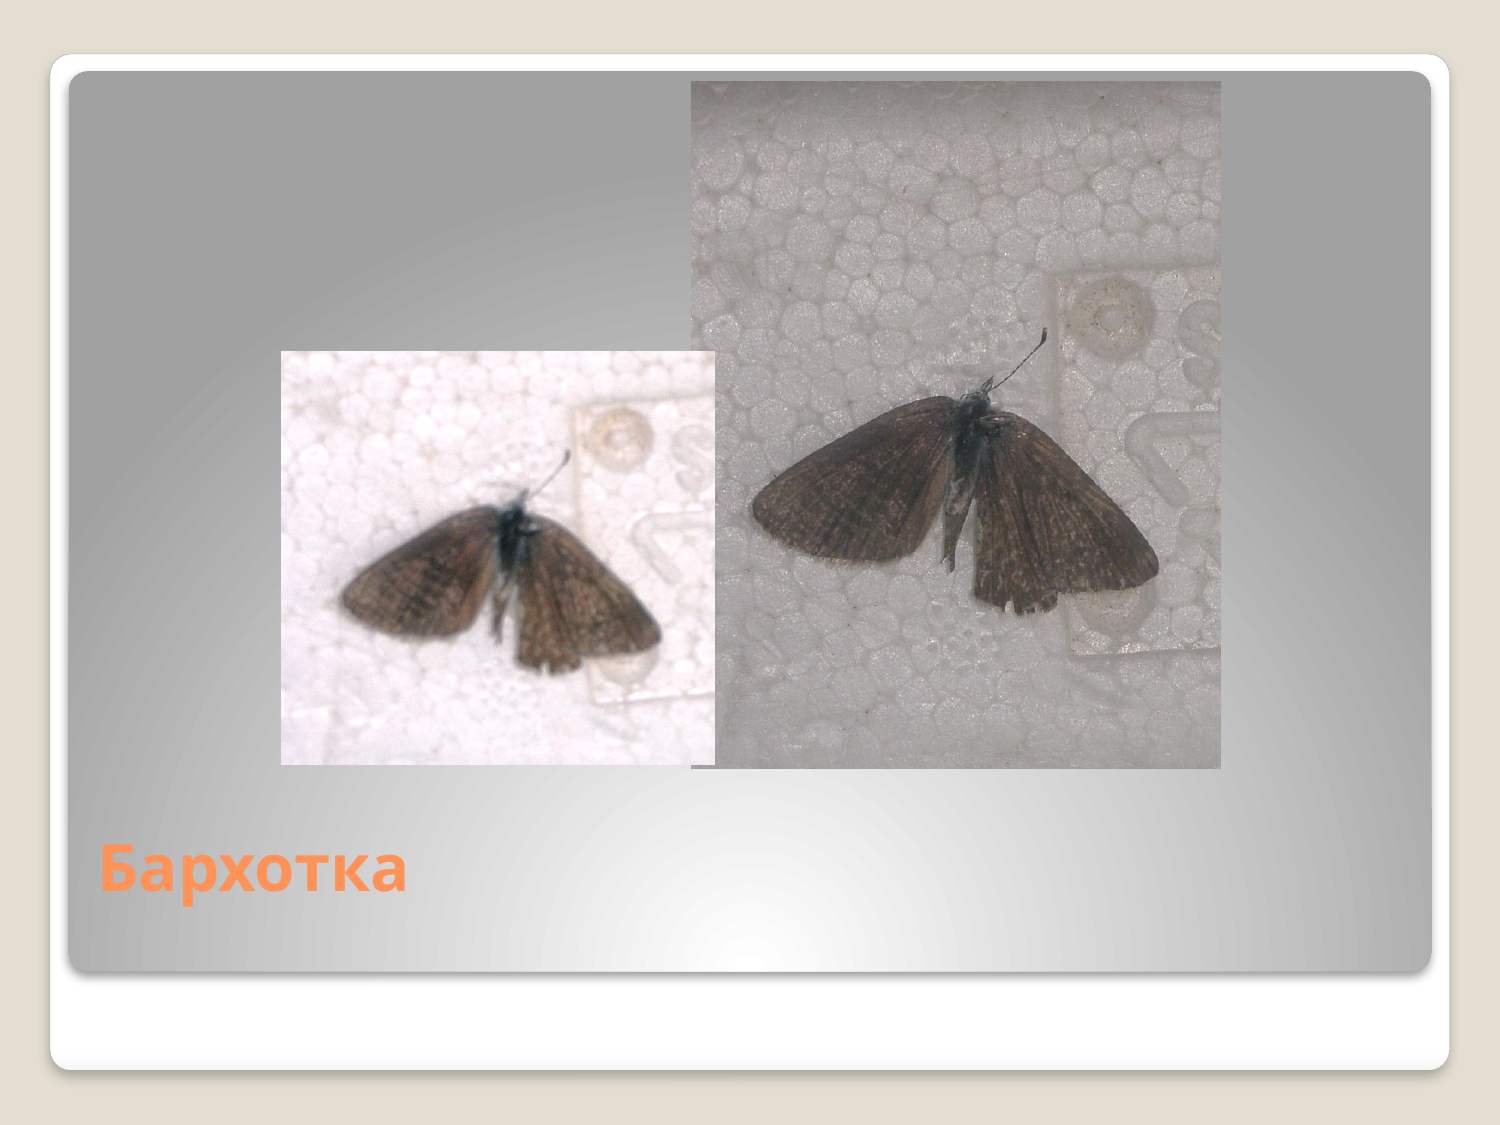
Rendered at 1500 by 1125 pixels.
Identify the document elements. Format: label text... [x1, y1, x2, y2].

picture [280, 351, 715, 765]
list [691, 81, 1221, 770]
title Бархотка [82, 817, 1425, 990]
